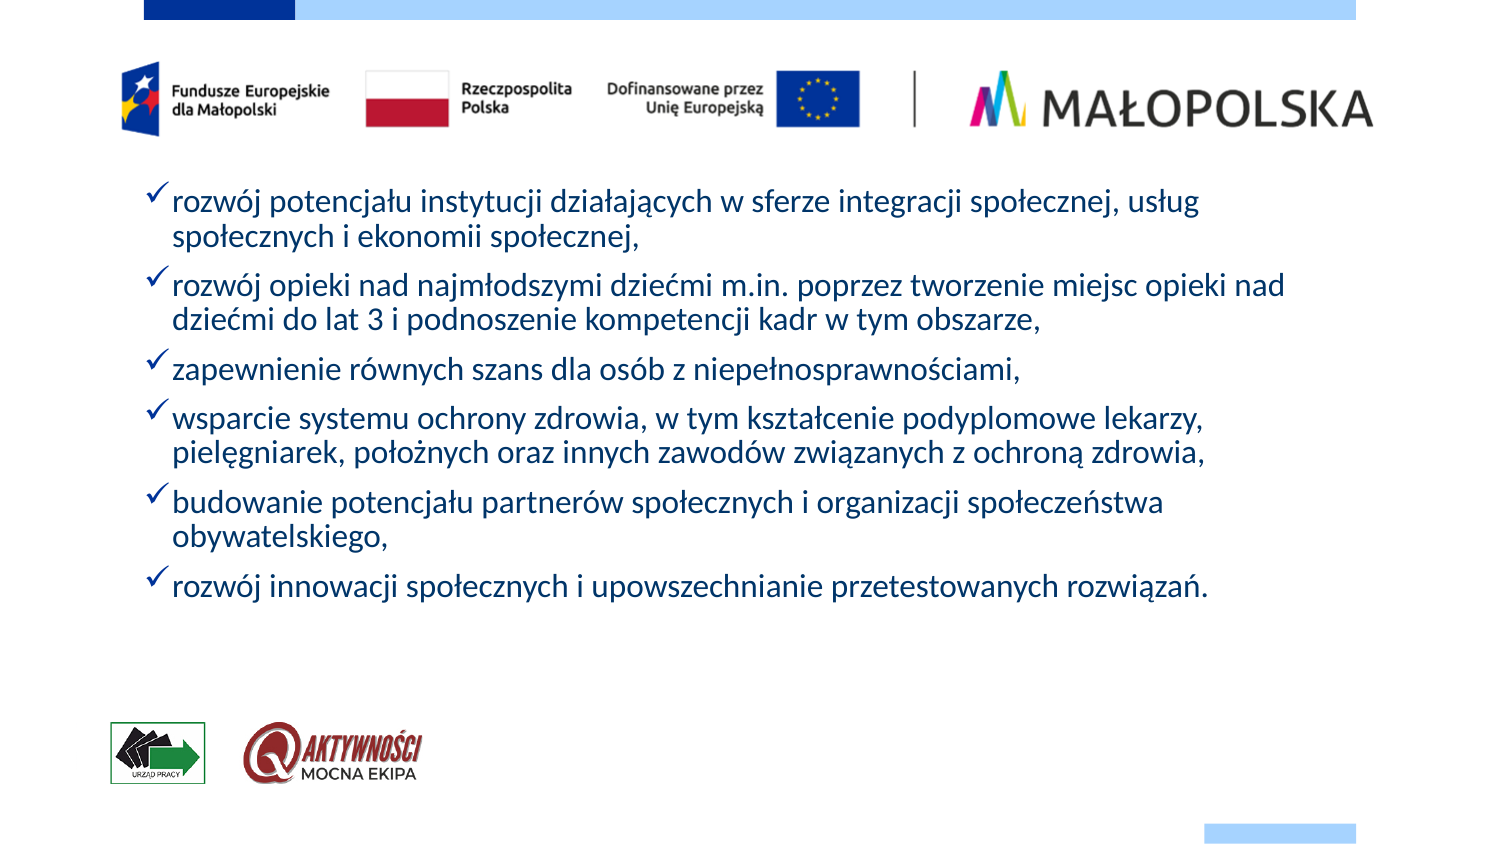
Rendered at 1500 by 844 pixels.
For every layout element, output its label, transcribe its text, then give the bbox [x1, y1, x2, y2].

list rozwój potencjału instytucji działających w sferze integracji społecznej, usług społecznych i ekonomii społecznej, rozwój opieki nad najmłodszymi dziećmi m.in. poprzez tworzenie miejsc opieki nad dziećmi do lat 3 i podnoszenie kompetencji kadr w tym obszarze, zapewnienie równych szans dla osób z niepełnosprawnościami, wsparcie systemu ochrony zdrowia, w tym kształcenie podyplomowe lekarzy, pielęgniarek, położnych oraz innych zawodów związanych z ochroną zdrowia, budowanie potencjału partnerów społecznych i organizacji społeczeństwa obywatelskiego, rozwój innowacji społecznych i upowszechnianie przetestowanych rozwiązań. [143, 185, 1357, 744]
picture [76, 722, 423, 784]
picture [29, 58, 1397, 154]
